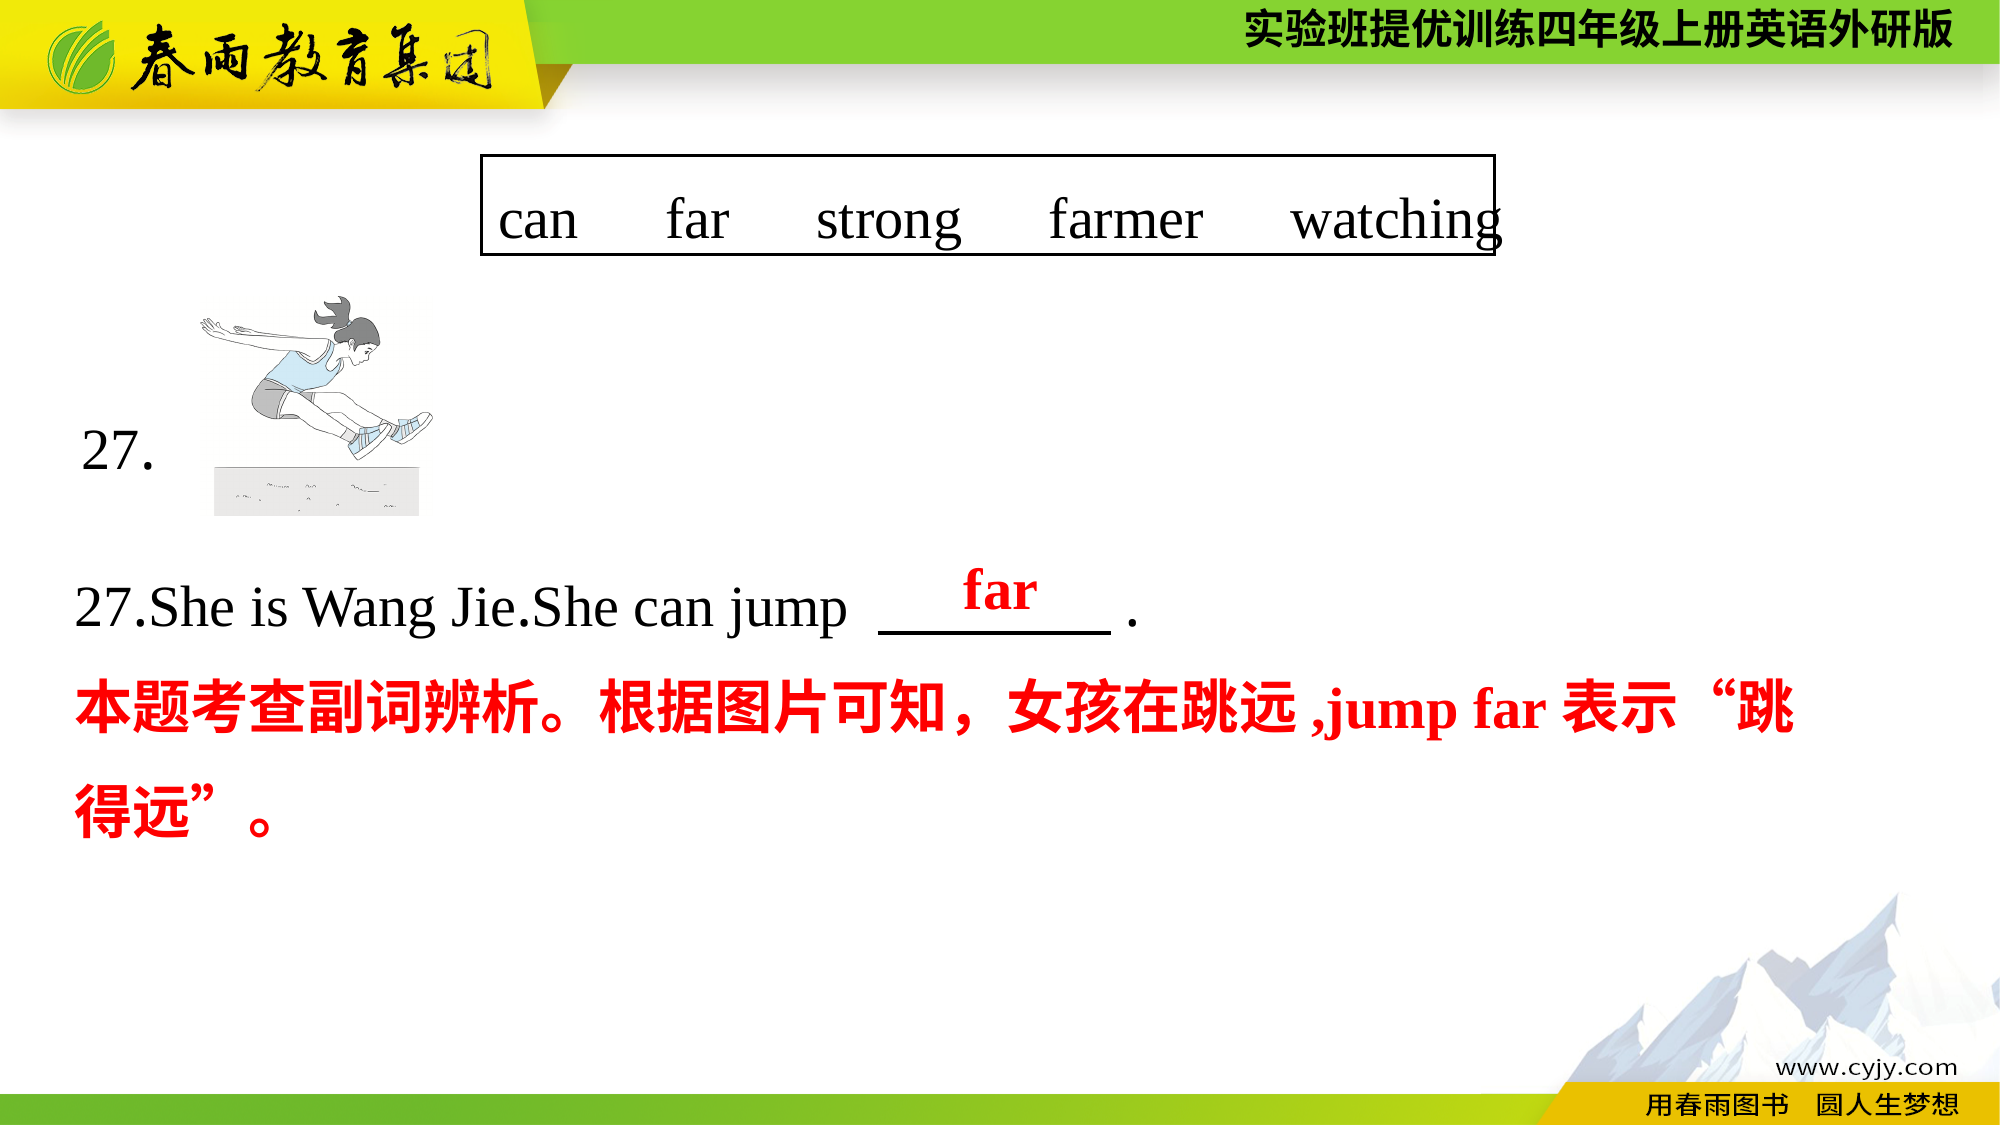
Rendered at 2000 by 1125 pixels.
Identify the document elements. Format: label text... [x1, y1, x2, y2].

text_box 27. [66, 403, 171, 489]
text_box far [949, 543, 1054, 627]
text_box 本题考查副词辨析。根据图片可知，女孩在跳远,jump far表示“跳 得远”。 [59, 627, 1944, 853]
list 27.She is Wang Jie.She can jump . [59, 525, 1944, 627]
picture [0, 0, 2000, 1125]
text_box [481, 155, 1495, 255]
text_box can far strong farmer watching [59, 137, 1944, 258]
